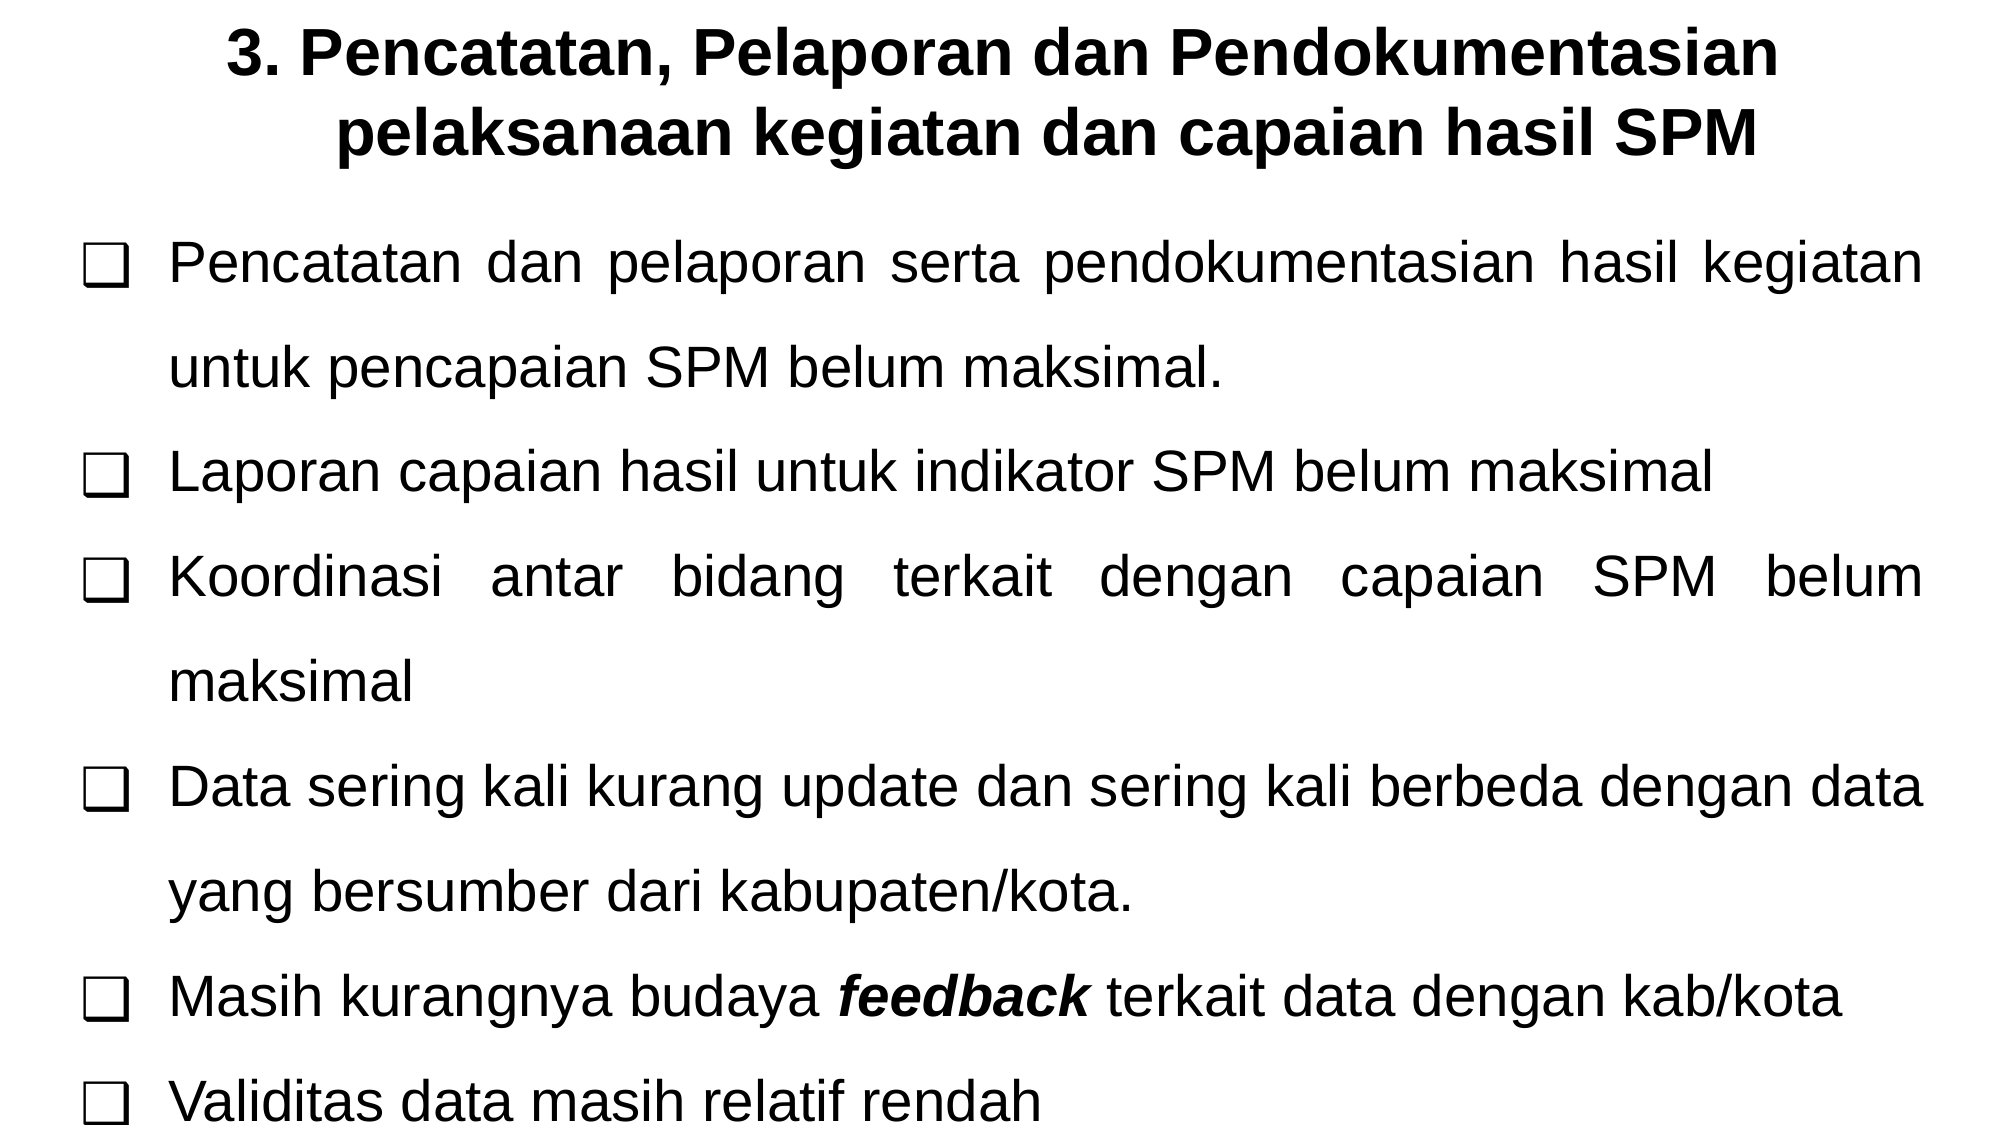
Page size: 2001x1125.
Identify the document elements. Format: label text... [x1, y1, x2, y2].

text_box 3. Pencatatan, Pelaporan dan Pendokumentasian pelaksanaan kegiatan dan capaian hasil SPM [32, 1, 1975, 179]
text_box Pencatatan dan pelaporan serta pendokumentasian hasil kegiatan untuk pencapaian SPM belum maksimal. Laporan capaian hasil untuk indikator SPM belum maksimal Koordinasi antar bidang terkait dengan capaian SPM belum maksimal Data sering kali kurang update dan sering kali berbeda dengan data yang bersumber dari kabupaten/kota. Masih kurangnya budaya feedback terkait data dengan kab/kota Validitas data masih relatif rendah [65, 181, 1942, 1125]
